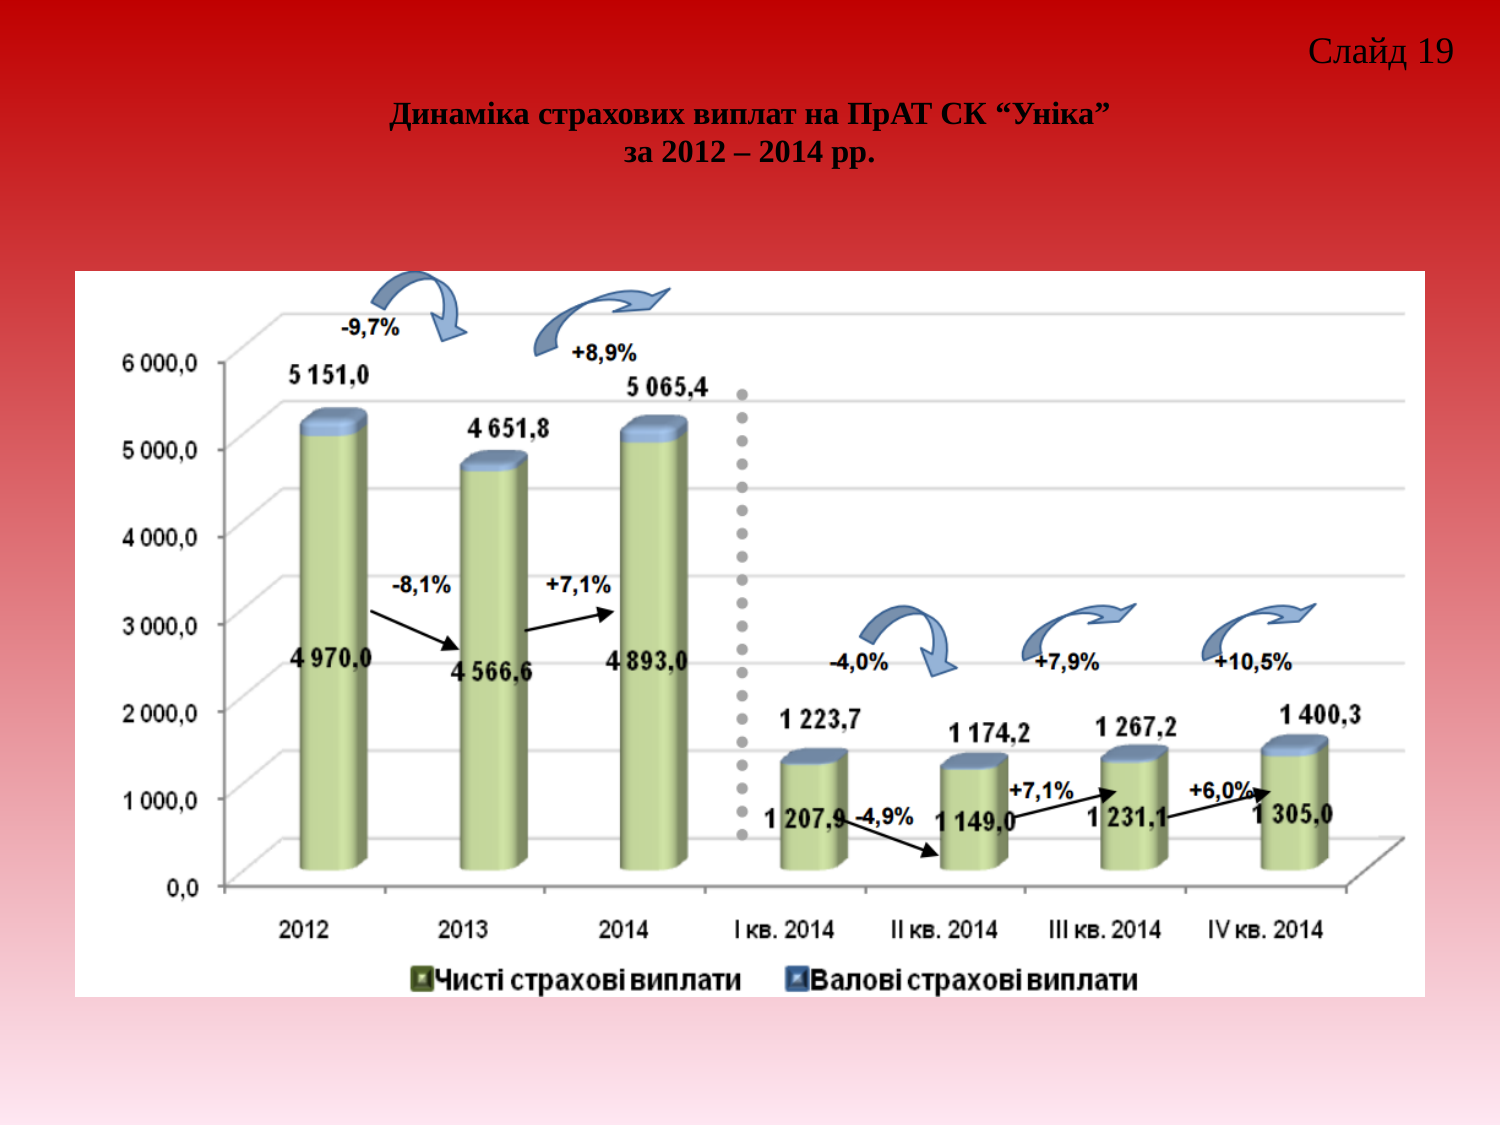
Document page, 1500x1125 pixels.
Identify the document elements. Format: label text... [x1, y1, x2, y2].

text_box Слайд 19 [1293, 19, 1483, 79]
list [74, 270, 1426, 997]
title Динаміка страхових виплат на ПрАТ СК “Уніка” за 2012 – 2014 рр. [75, 45, 1425, 233]
